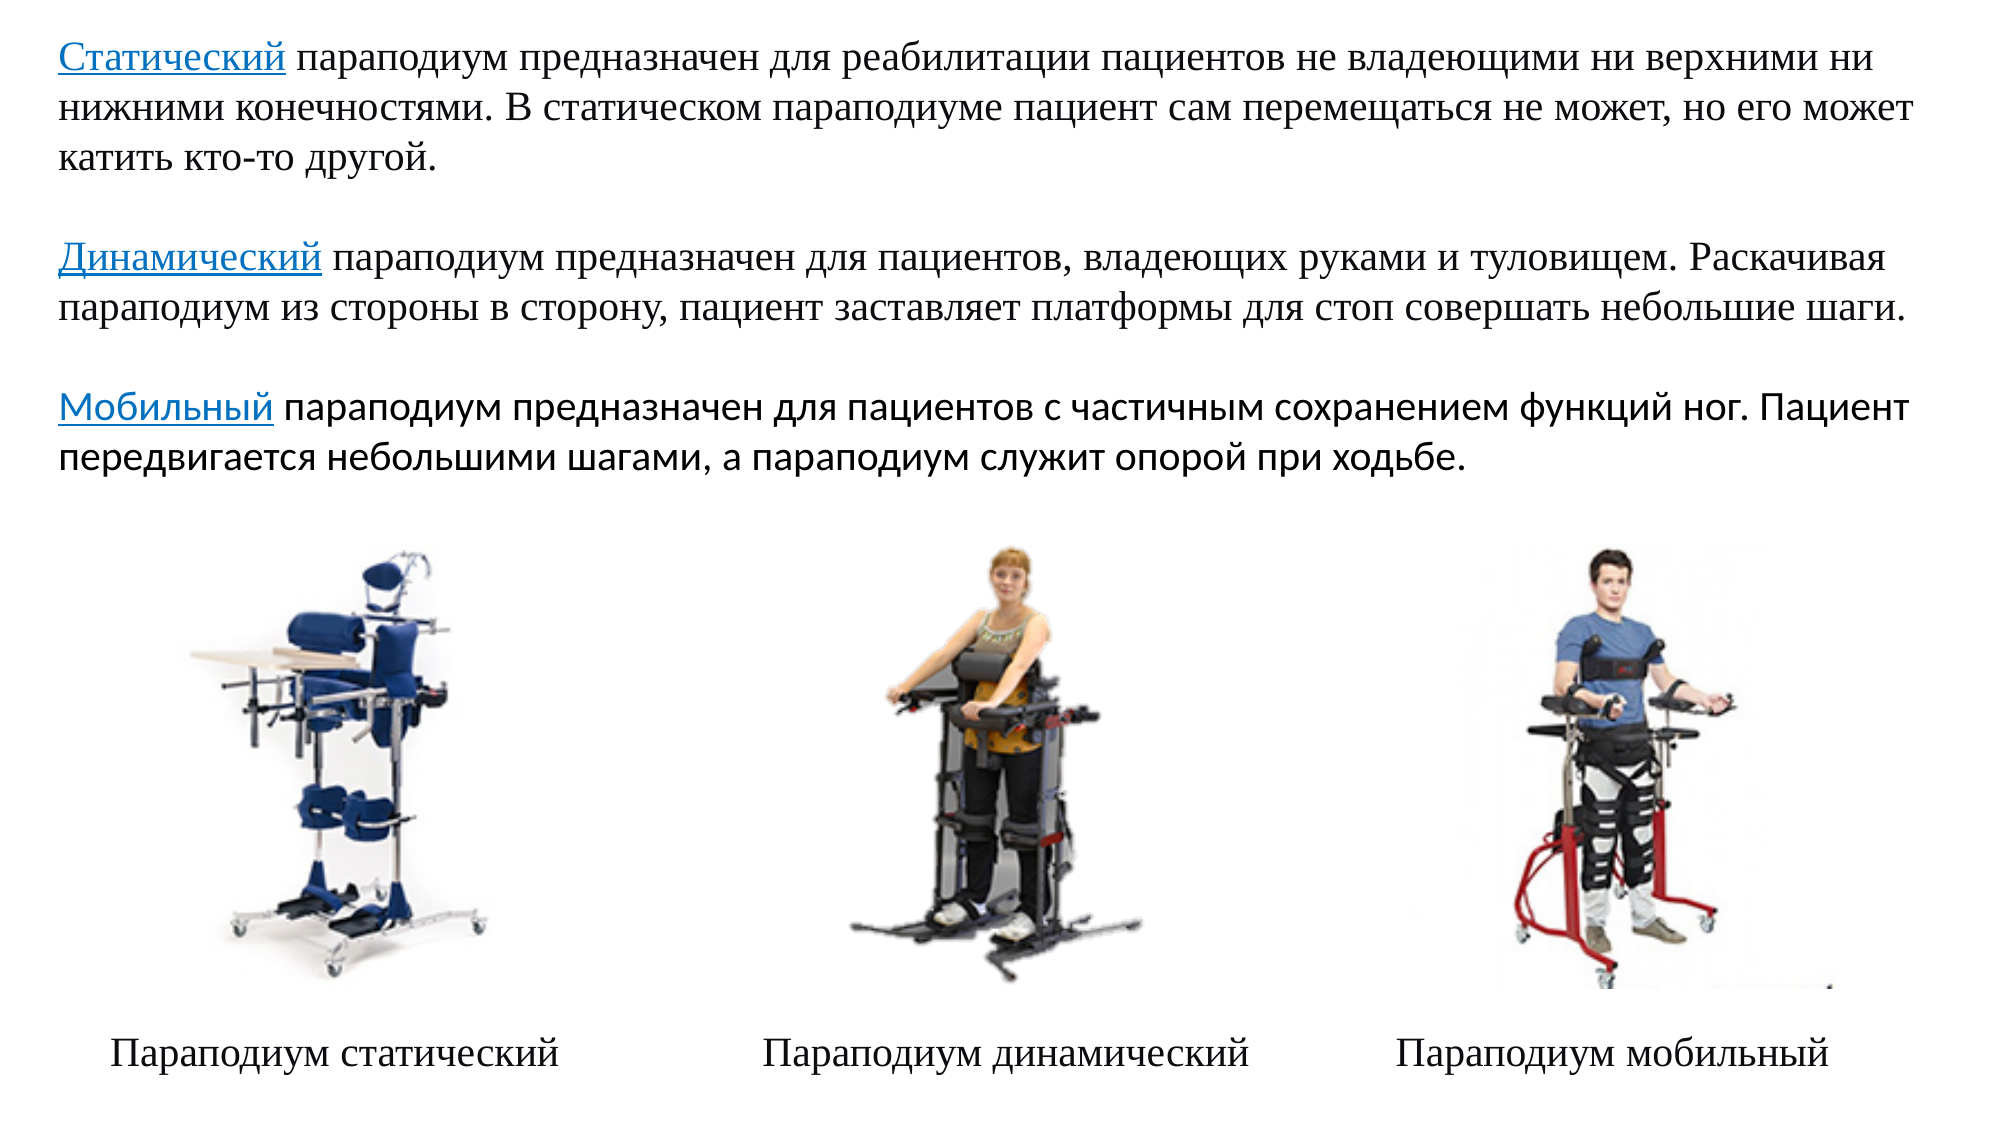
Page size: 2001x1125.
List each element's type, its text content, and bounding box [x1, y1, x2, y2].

text_box Статический параподиум предназначен для реабилитации пациентов не владеющими ни верхними ни нижними конечностями. В статическом параподиуме пациент сам перемещаться не может, но его может катить кто-то другой. Динамический параподиум предназначен для пациентов, владеющих руками и туловищем. Раскачивая параподиум из стороны в сторону, пациент заставляет платформы для стоп совершать небольшие шаги. Мобильный параподиум предназначен для пациентов с частичным сохранением функций ног. Пациент передвигается небольшими шагами, а параподиум служит опорой при ходьбе. [43, 21, 1944, 487]
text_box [102, 544, 1837, 1081]
